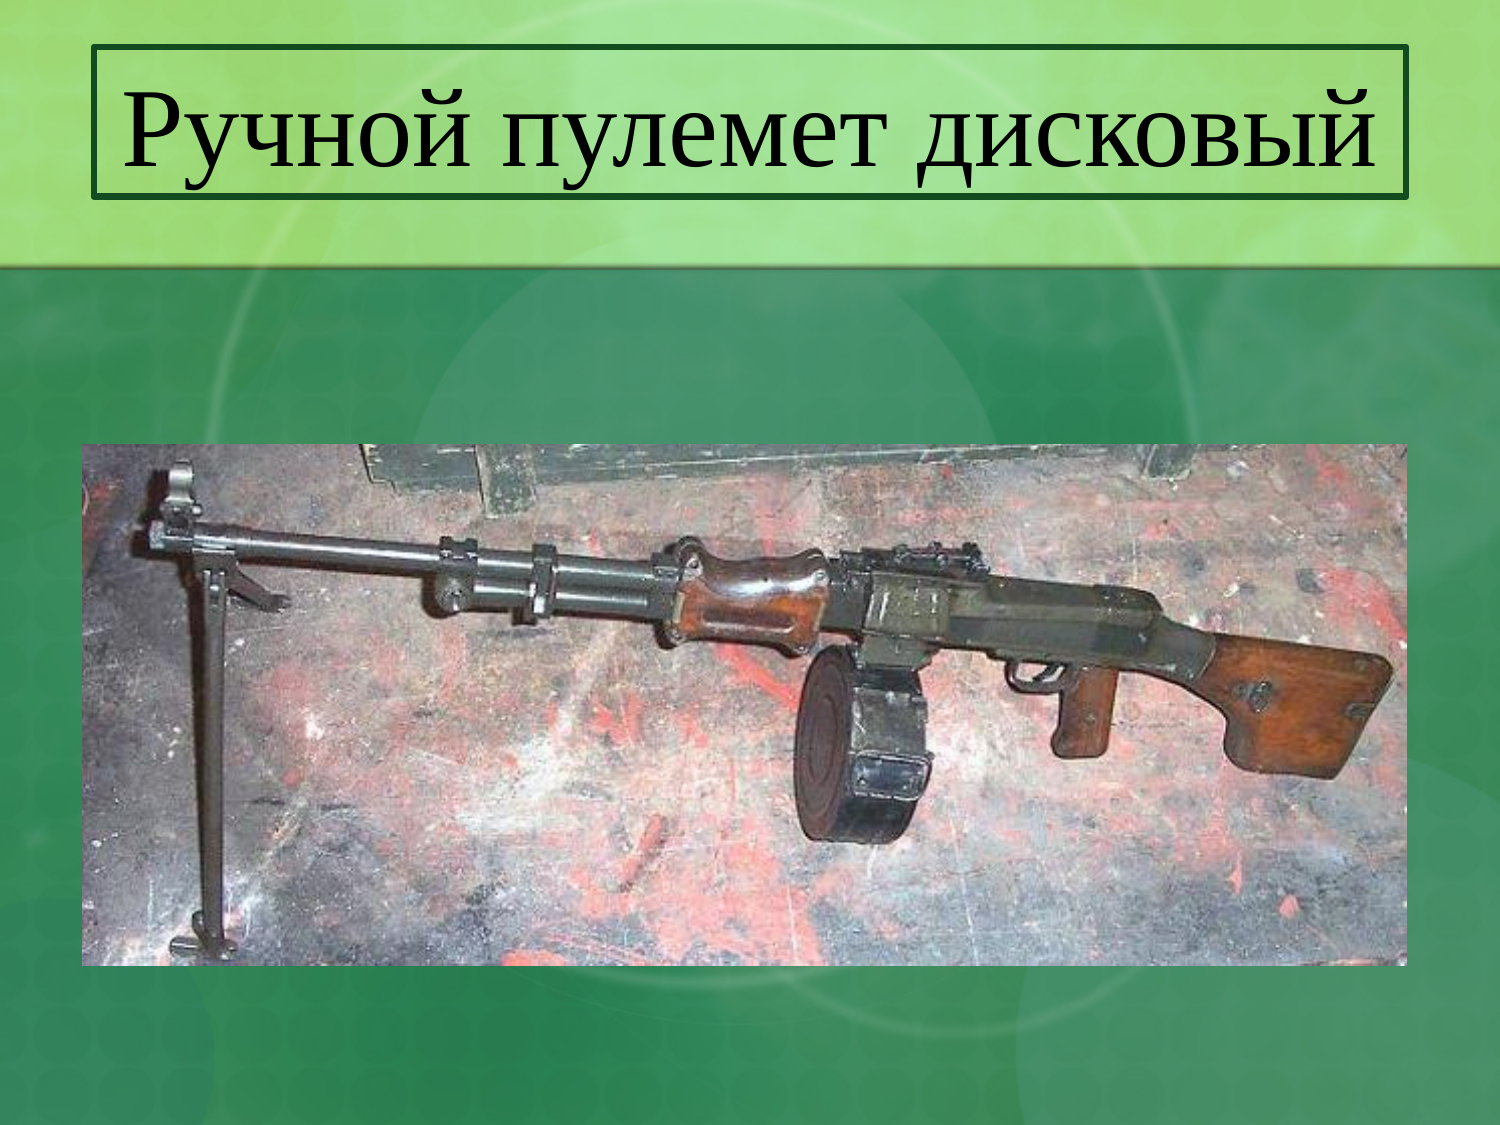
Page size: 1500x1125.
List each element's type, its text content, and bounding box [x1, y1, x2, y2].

picture [0, 0, 1500, 1125]
text_box Ручной пулемет дисковый [93, 46, 1407, 197]
